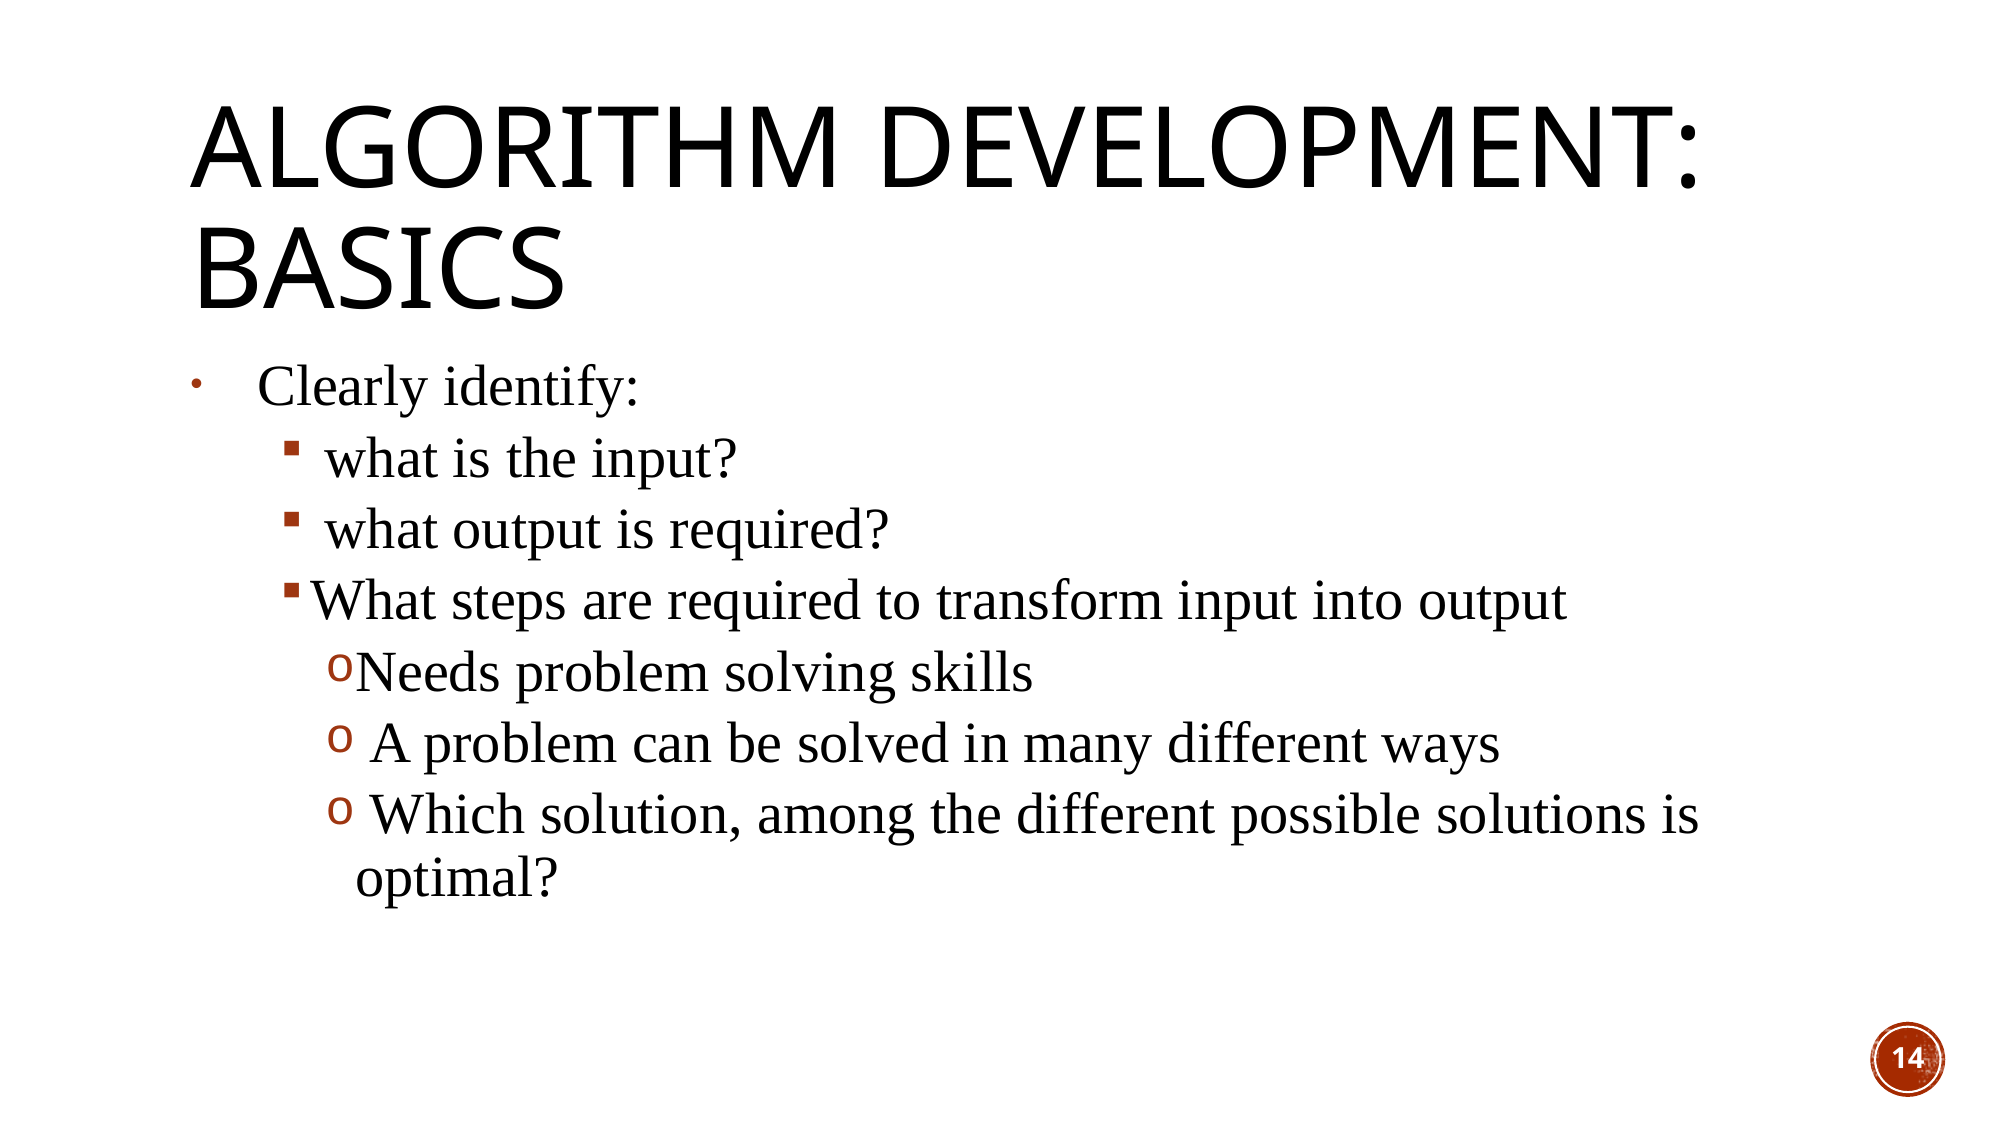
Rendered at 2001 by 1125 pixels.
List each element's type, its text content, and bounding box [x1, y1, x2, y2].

list Clearly identify: what is the input? what output is required? What steps are required to transform input into output Needs problem solving skills A problem can be solved in many different ways Which solution, among the different possible solutions is optimal? [175, 348, 1826, 1013]
title Algorithm development: Basics [175, 79, 1826, 344]
slide_number 14 [1855, 1028, 1961, 1089]
